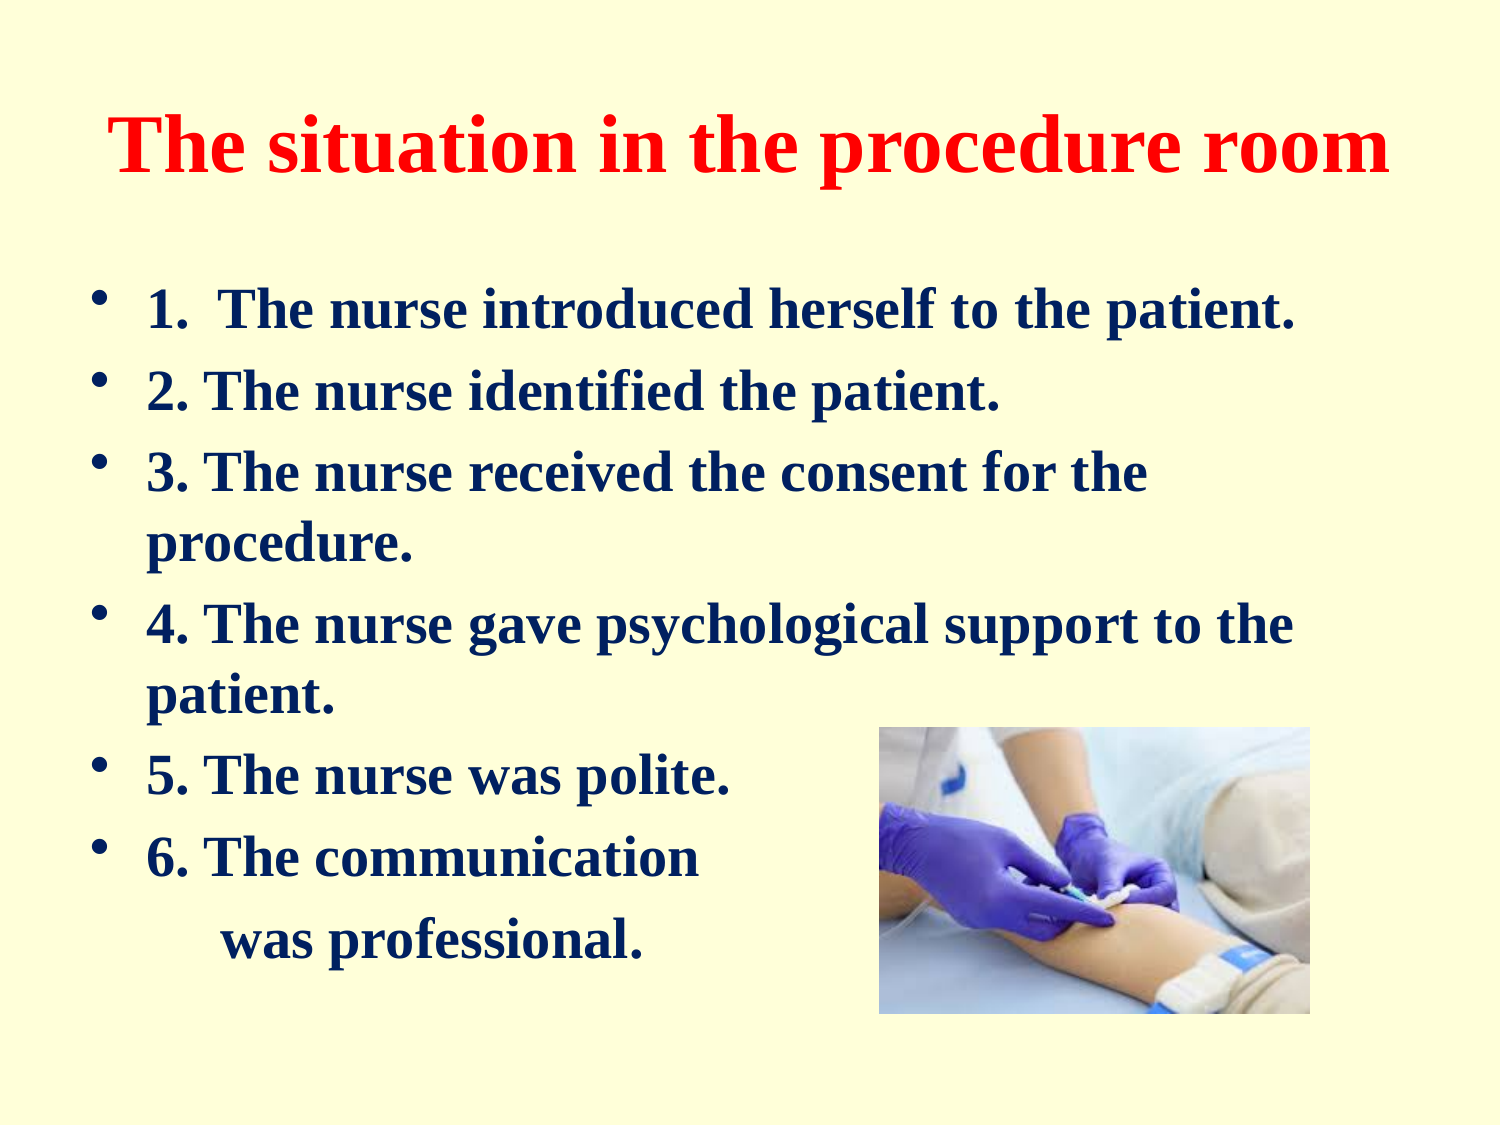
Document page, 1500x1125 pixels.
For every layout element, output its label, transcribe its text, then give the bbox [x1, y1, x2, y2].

list 1. The nurse introduced herself to the patient. 2. The nurse identified the patient. 3. The nurse received the consent for the procedure. 4. The nurse gave psychological support to the patient. 5. The nurse was polite. 6. The communication was professional. [74, 262, 1426, 1006]
title The situation in the procedure room [74, 44, 1426, 233]
picture [879, 727, 1310, 1014]
